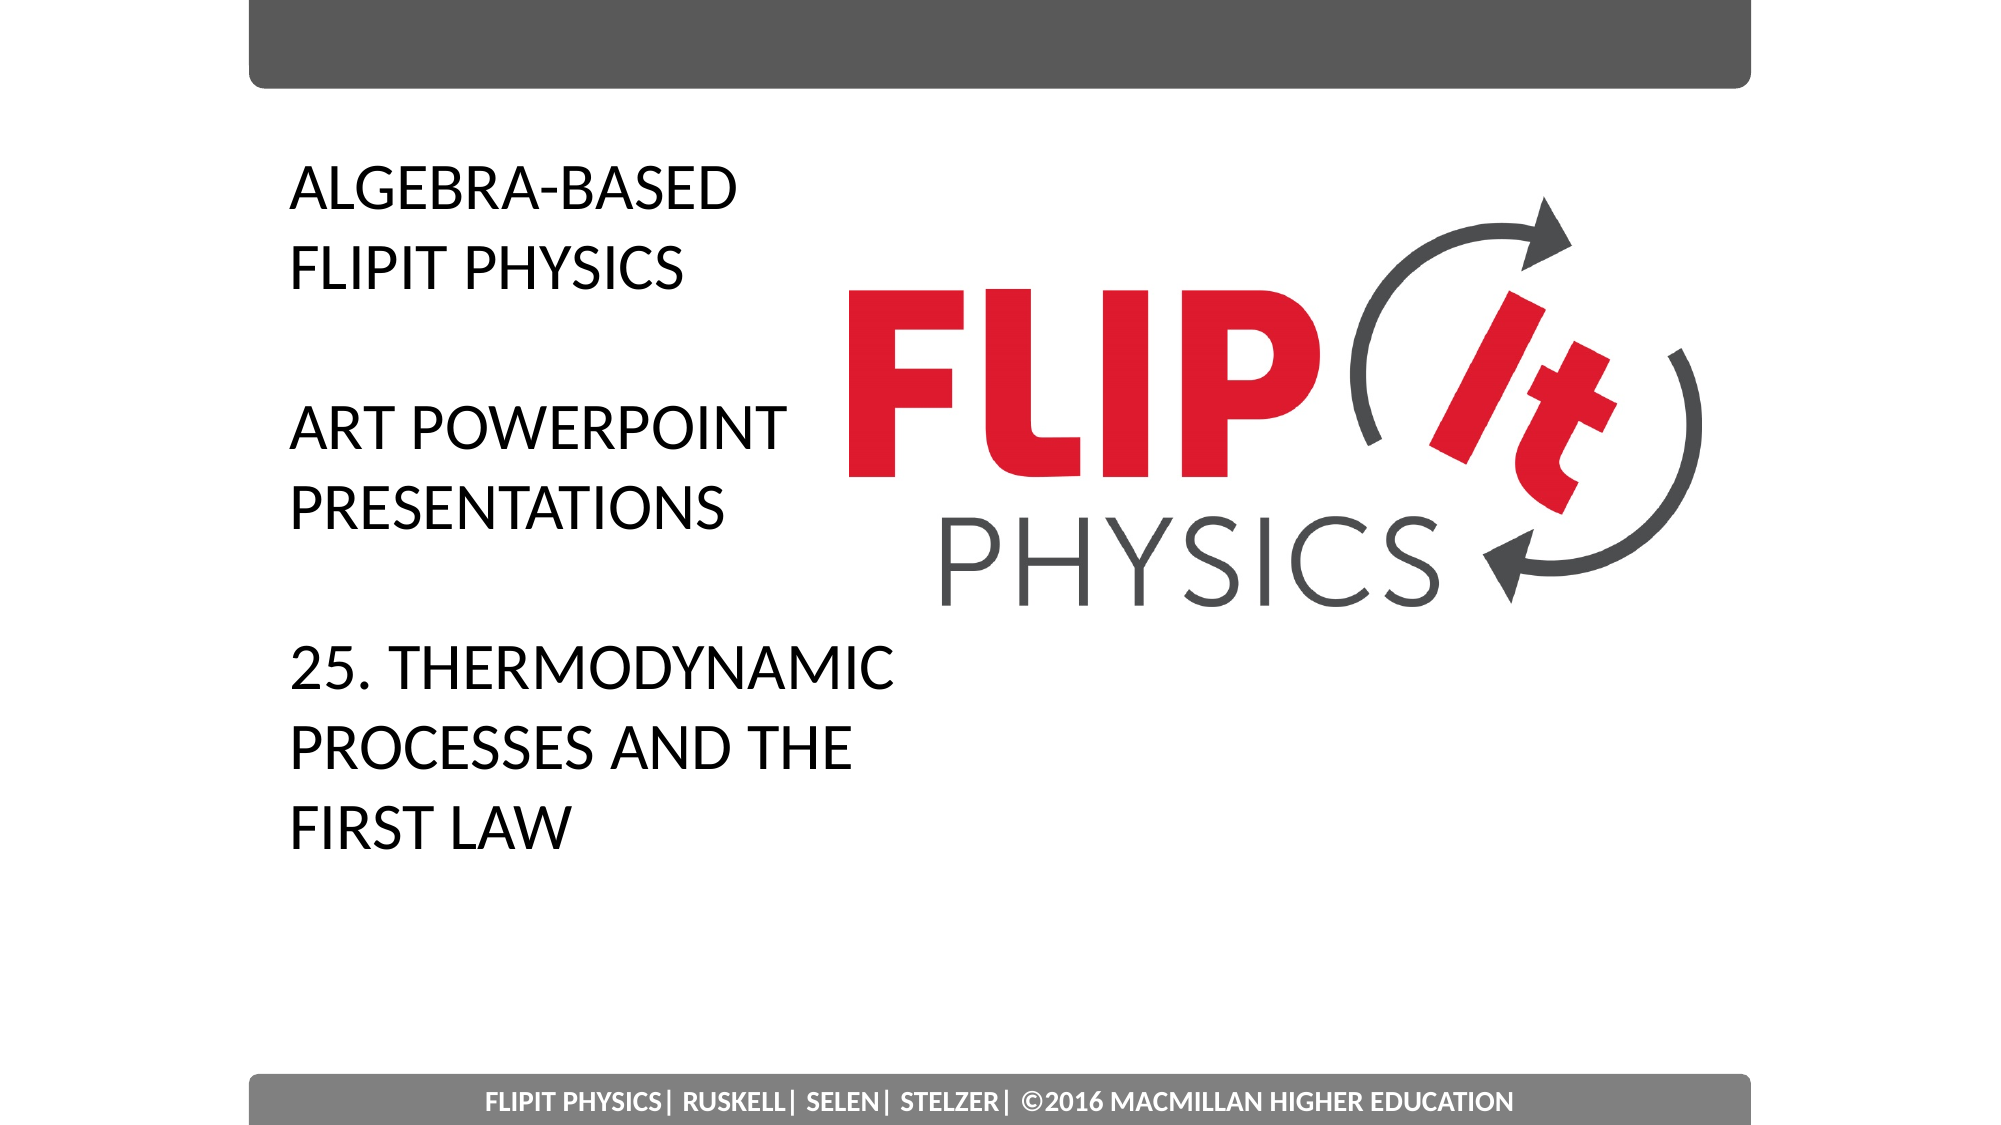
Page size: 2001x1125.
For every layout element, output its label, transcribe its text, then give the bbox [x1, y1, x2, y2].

picture [849, 196, 1702, 607]
text_box ALGEBRA-BASED FLIPIT PHYSICS ART POWERPOINT PRESENTATIONS 25. THERMODYNAMIC PROCESSES AND THE FIRST LAW [274, 135, 939, 870]
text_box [249, 1074, 1750, 1125]
text_box [248, 0, 1752, 89]
